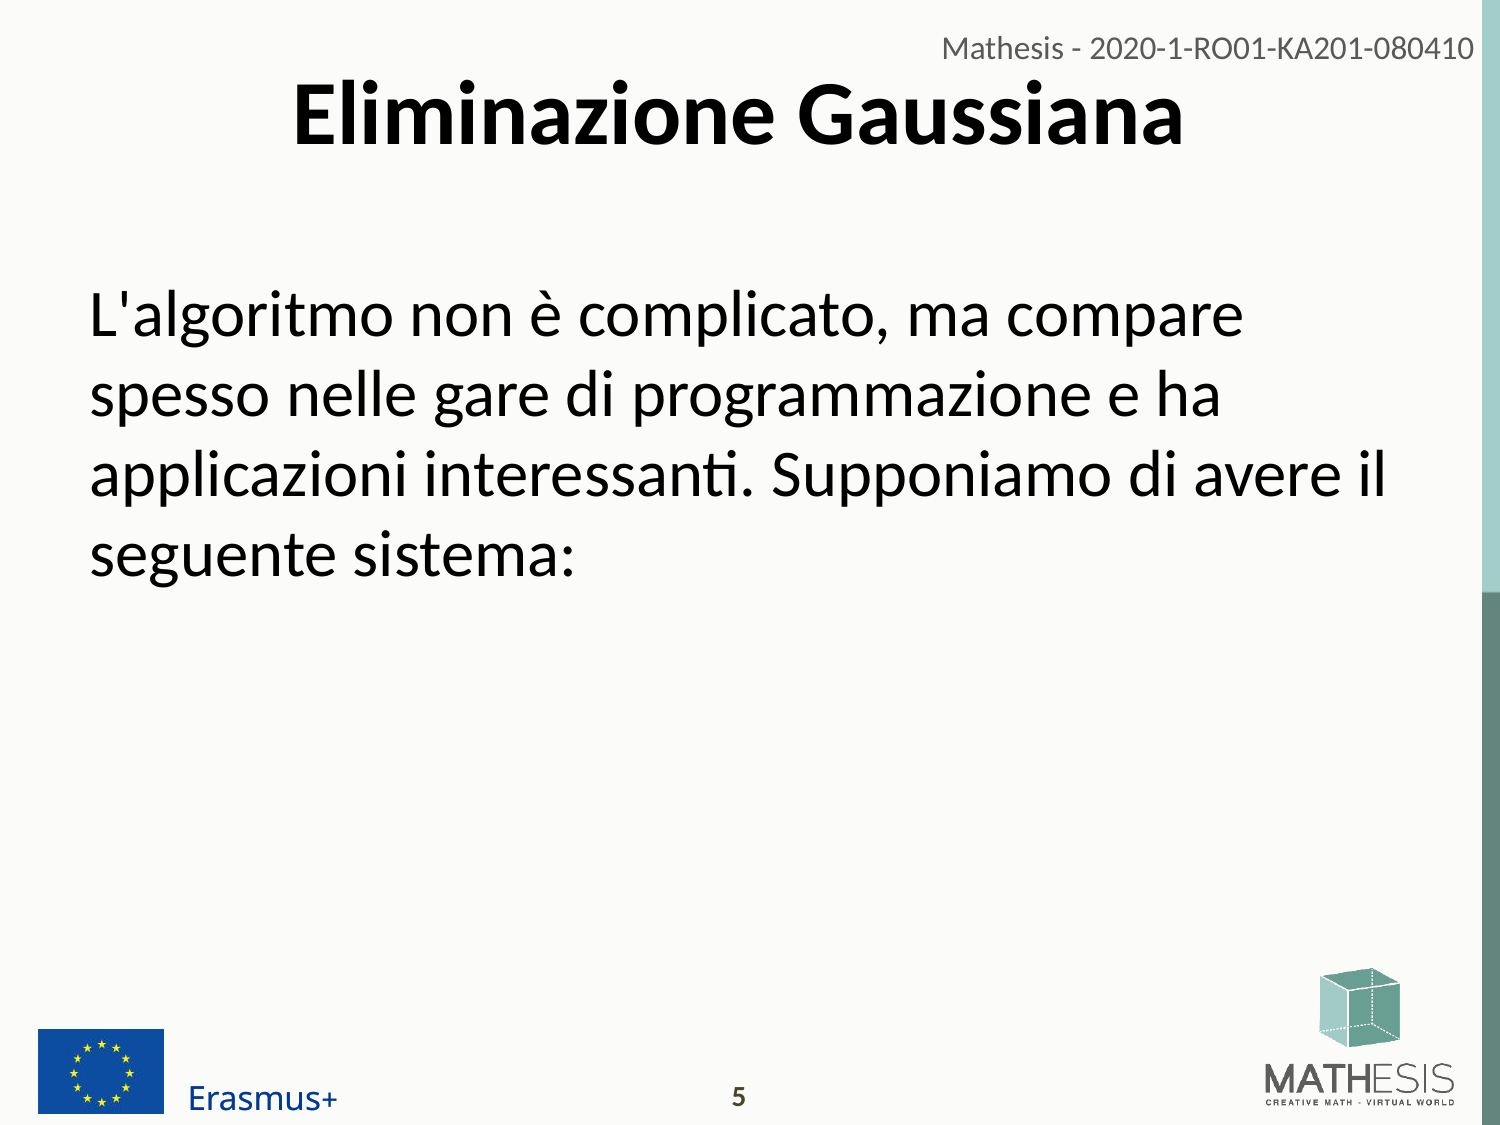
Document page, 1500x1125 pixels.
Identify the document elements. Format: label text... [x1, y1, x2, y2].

list L'algoritmo non è complicato, ma compare spesso nelle gare di programmazione e ha applicazioni interessanti. Supponiamo di avere il seguente sistema: [75, 262, 1425, 716]
title Eliminazione Gaussiana [75, 45, 1425, 233]
picture [38, 1029, 164, 1114]
